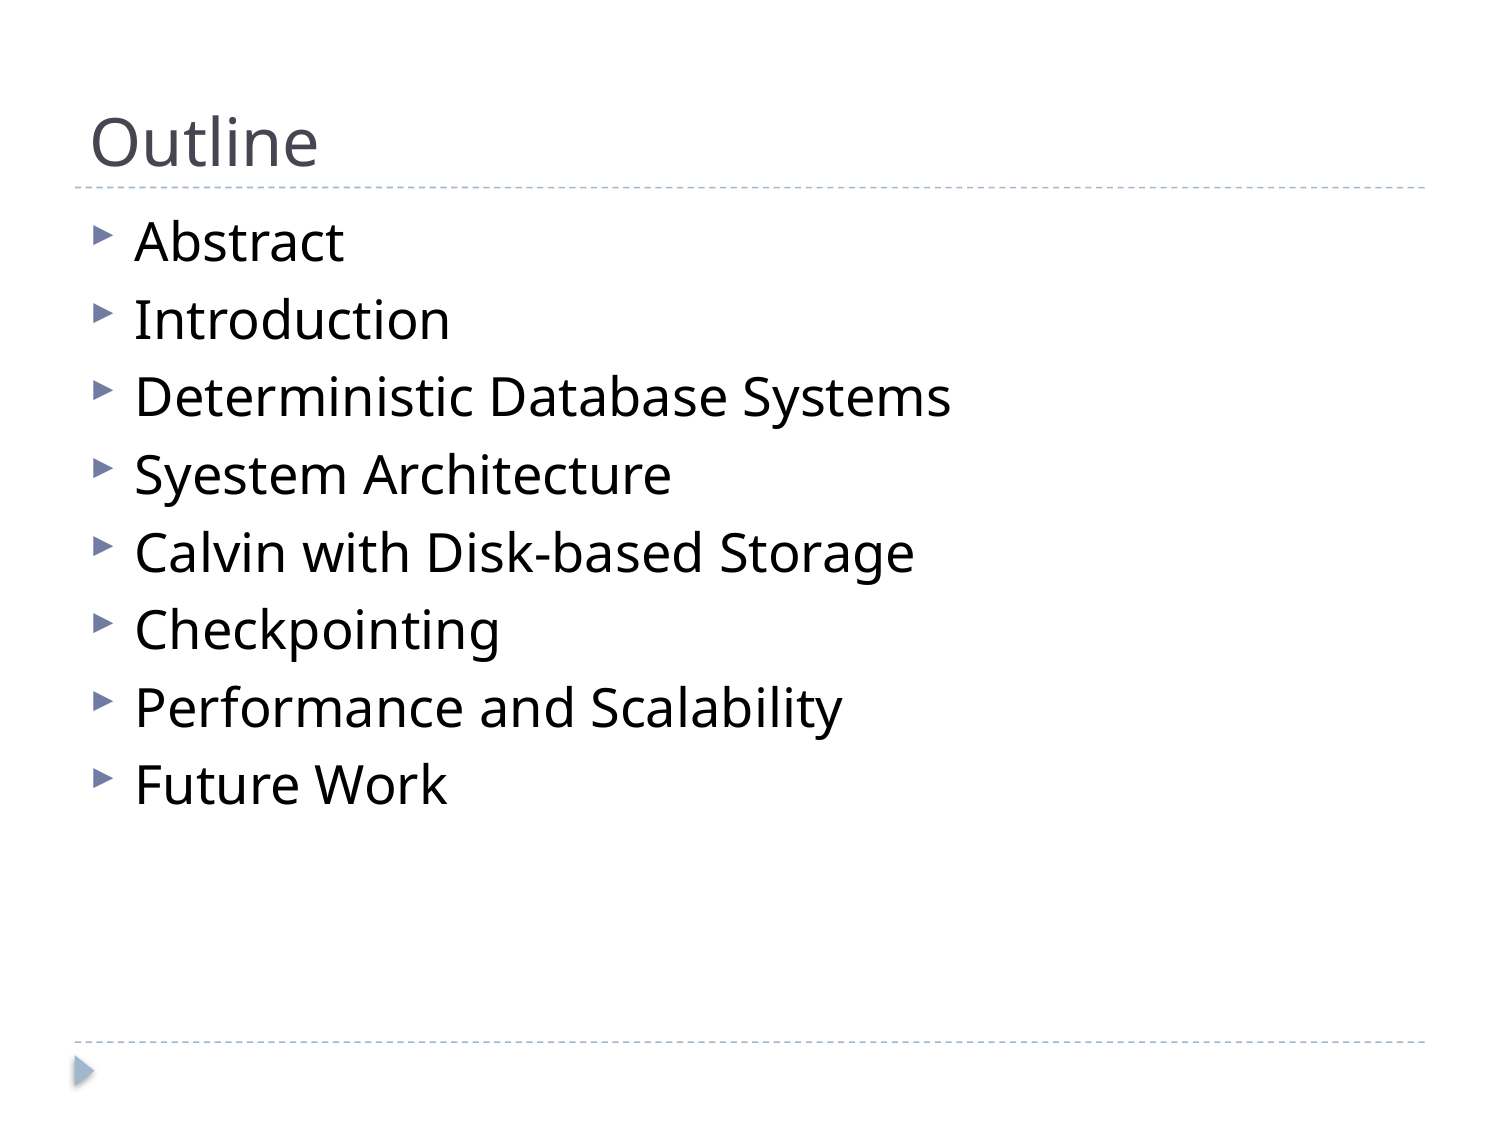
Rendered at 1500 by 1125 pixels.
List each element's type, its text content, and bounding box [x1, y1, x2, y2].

title Outline [75, 24, 1425, 188]
list Abstract Introduction Deterministic Database Systems Syestem Architecture Calvin with Disk-based Storage Checkpointing Performance and Scalability Future Work [75, 200, 1425, 1010]
